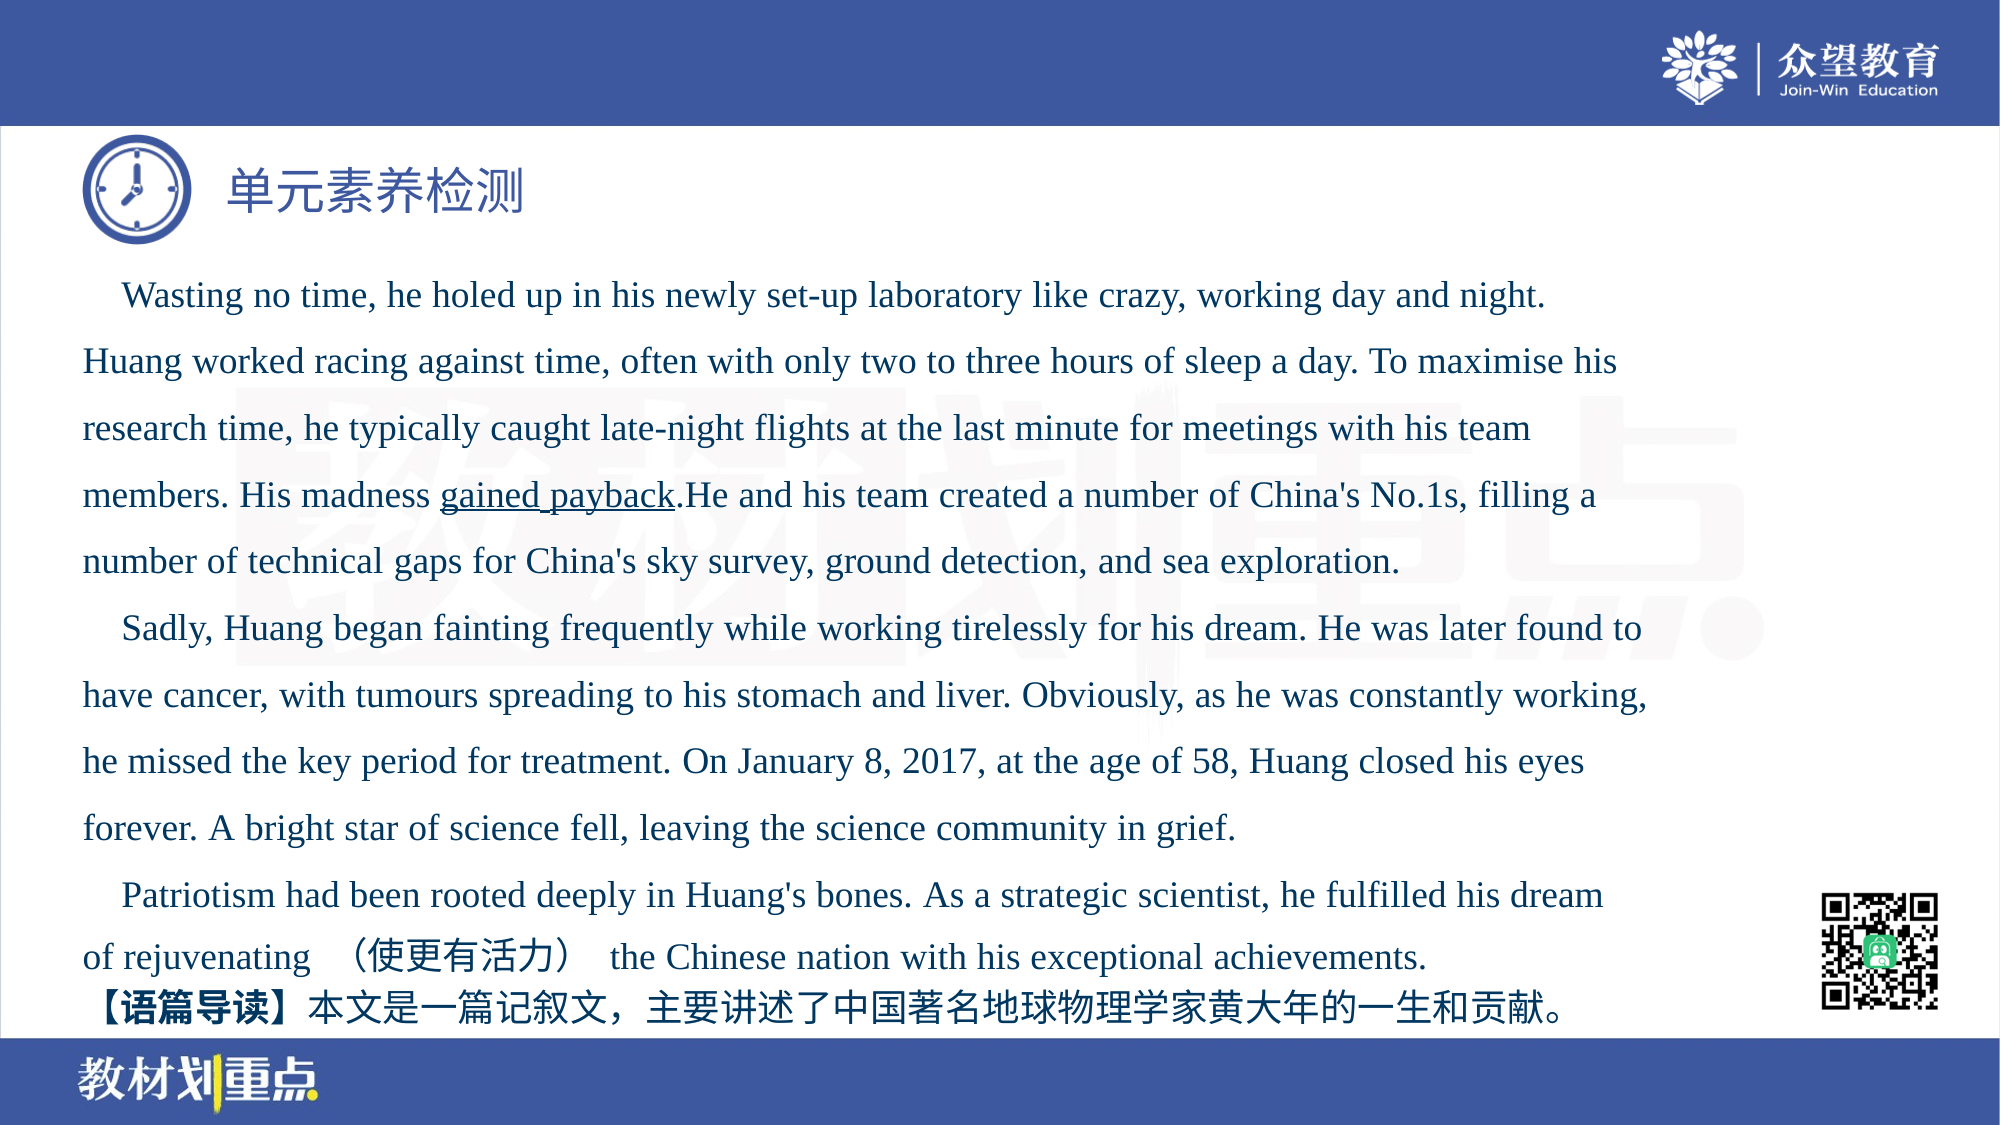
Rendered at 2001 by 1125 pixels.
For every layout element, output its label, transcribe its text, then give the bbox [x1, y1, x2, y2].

text_box Wasting no time, he holed up in his newly set-up laboratory like crazy, working day and night. Huang worked racing against time, often with only two to three hours of sleep a day. To maximise his research time, he typically caught late-night flights at the last minute for meetings with his team members. His madness gained payback.He and his team created a number of China's No.1s, filling a number of technical gaps for China's sky survey, ground detection, and sea exploration. Sadly, Huang began fainting frequently while working tirelessly for his dream. He was later found to have cancer, with tumours spreading to his stomach and liver. Obviously, as he was constantly working, he missed the key period for treatment. On January 8, 2017, at the age of 58, Huang closed his eyes forever. A bright star of science fell, leaving the science community in grief. Patriotism had been rooted deeply in Huang's bones. As a strategic scientist, he fulfilled his dream of rejuvenating （使更有活力） the Chinese nation with his exceptional achievements. [82, 247, 1817, 966]
text_box 【语篇导读】本文是一篇记叙文，主要讲述了中国著名地球物理学家黄大年的一生和贡献。 [82, 966, 1817, 1023]
picture [0, 0, 2000, 1125]
